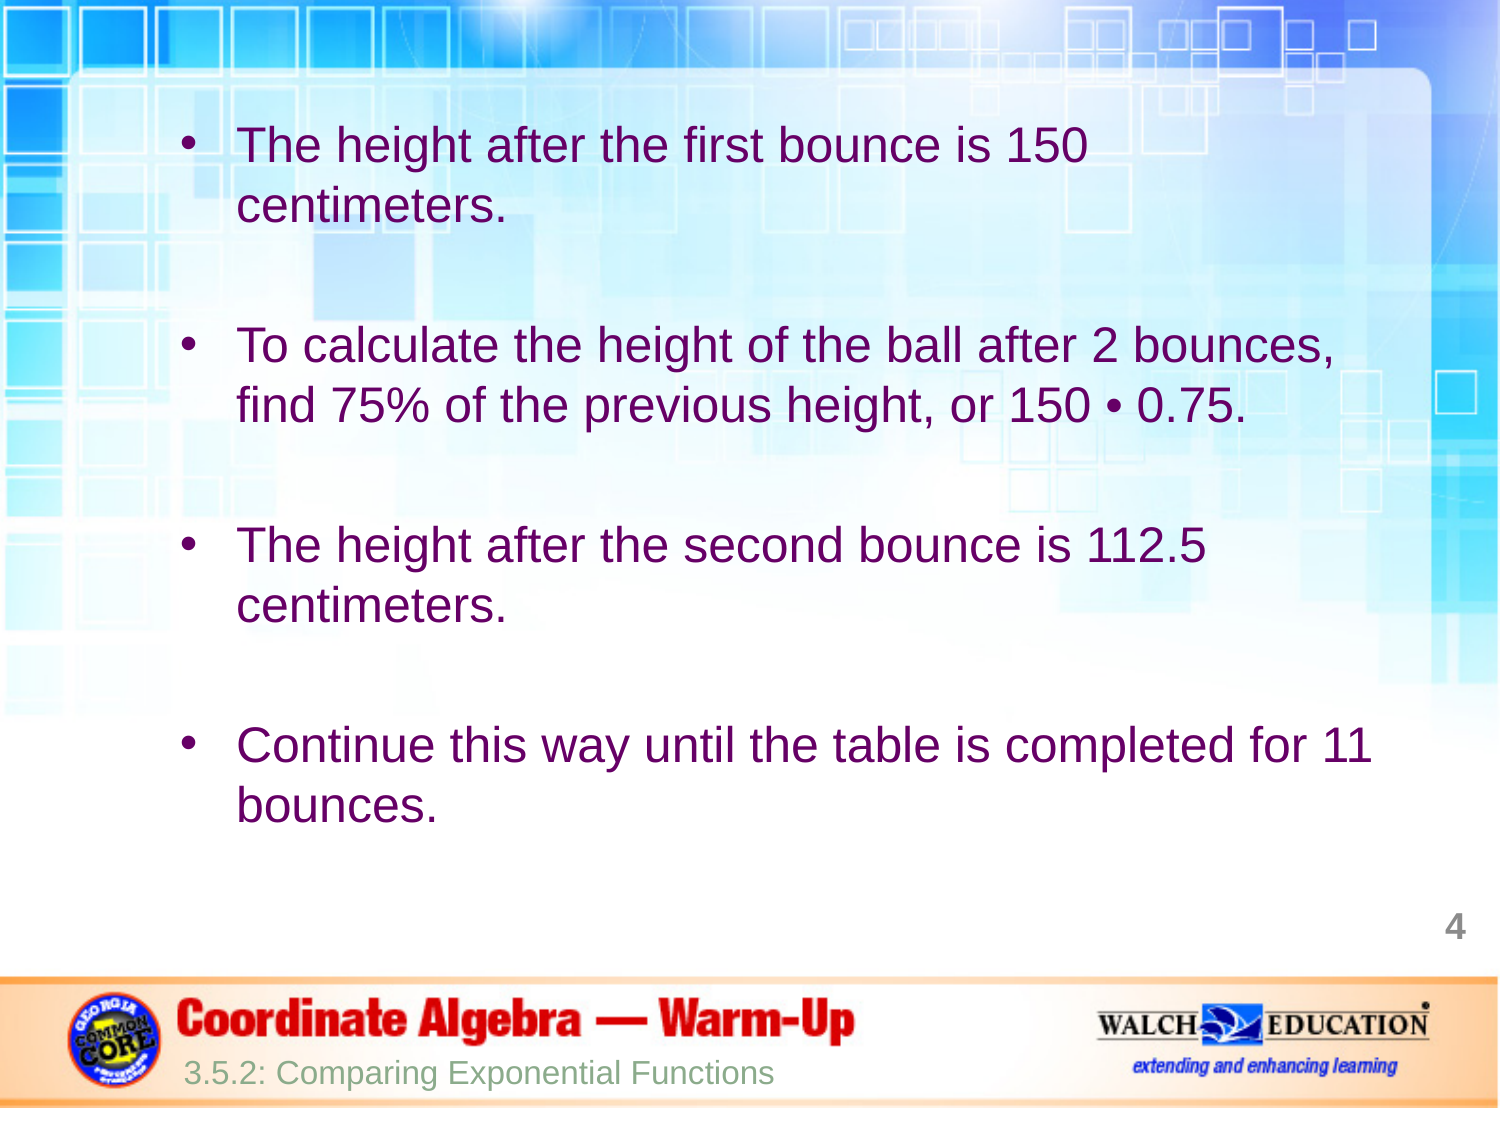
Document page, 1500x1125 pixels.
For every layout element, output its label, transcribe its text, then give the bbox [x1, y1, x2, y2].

subtitle The height after the first bounce is 150 centimeters. To calculate the height of the ball after 2 bounces, find 75% of the previous height, or 150 • 0.75. The height after the second bounce is 112.5 centimeters. Continue this way until the table is completed for 11 bounces. [89, 105, 1390, 925]
slide_number 4 [1361, 901, 1481, 949]
footer 3.5.2: Comparing Exponential Functions [168, 1048, 1067, 1094]
picture [0, 0, 1500, 1108]
text_box [1441, 924, 1472, 1001]
